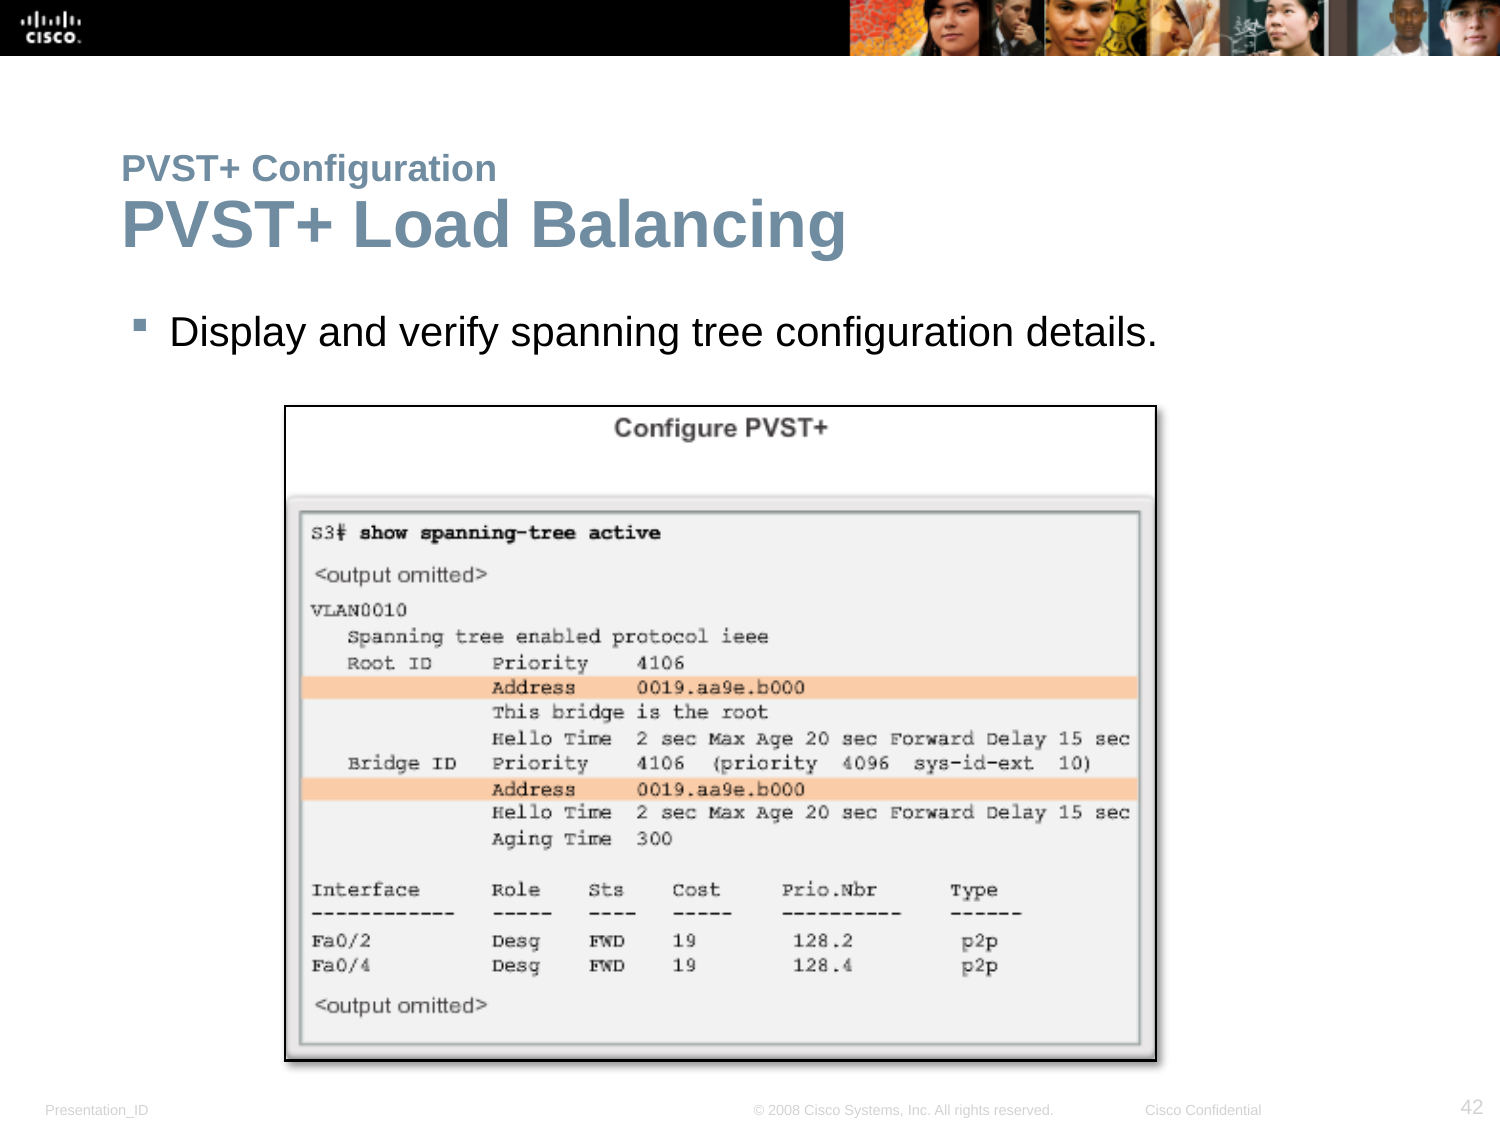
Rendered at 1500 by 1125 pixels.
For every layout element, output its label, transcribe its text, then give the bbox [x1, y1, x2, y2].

picture [0, 0, 1500, 56]
title PVST+ Configuration PVST+ Load Balancing [107, 130, 1444, 269]
list Display and verify spanning tree configuration details. [116, 301, 1420, 1009]
picture [285, 407, 1155, 1060]
